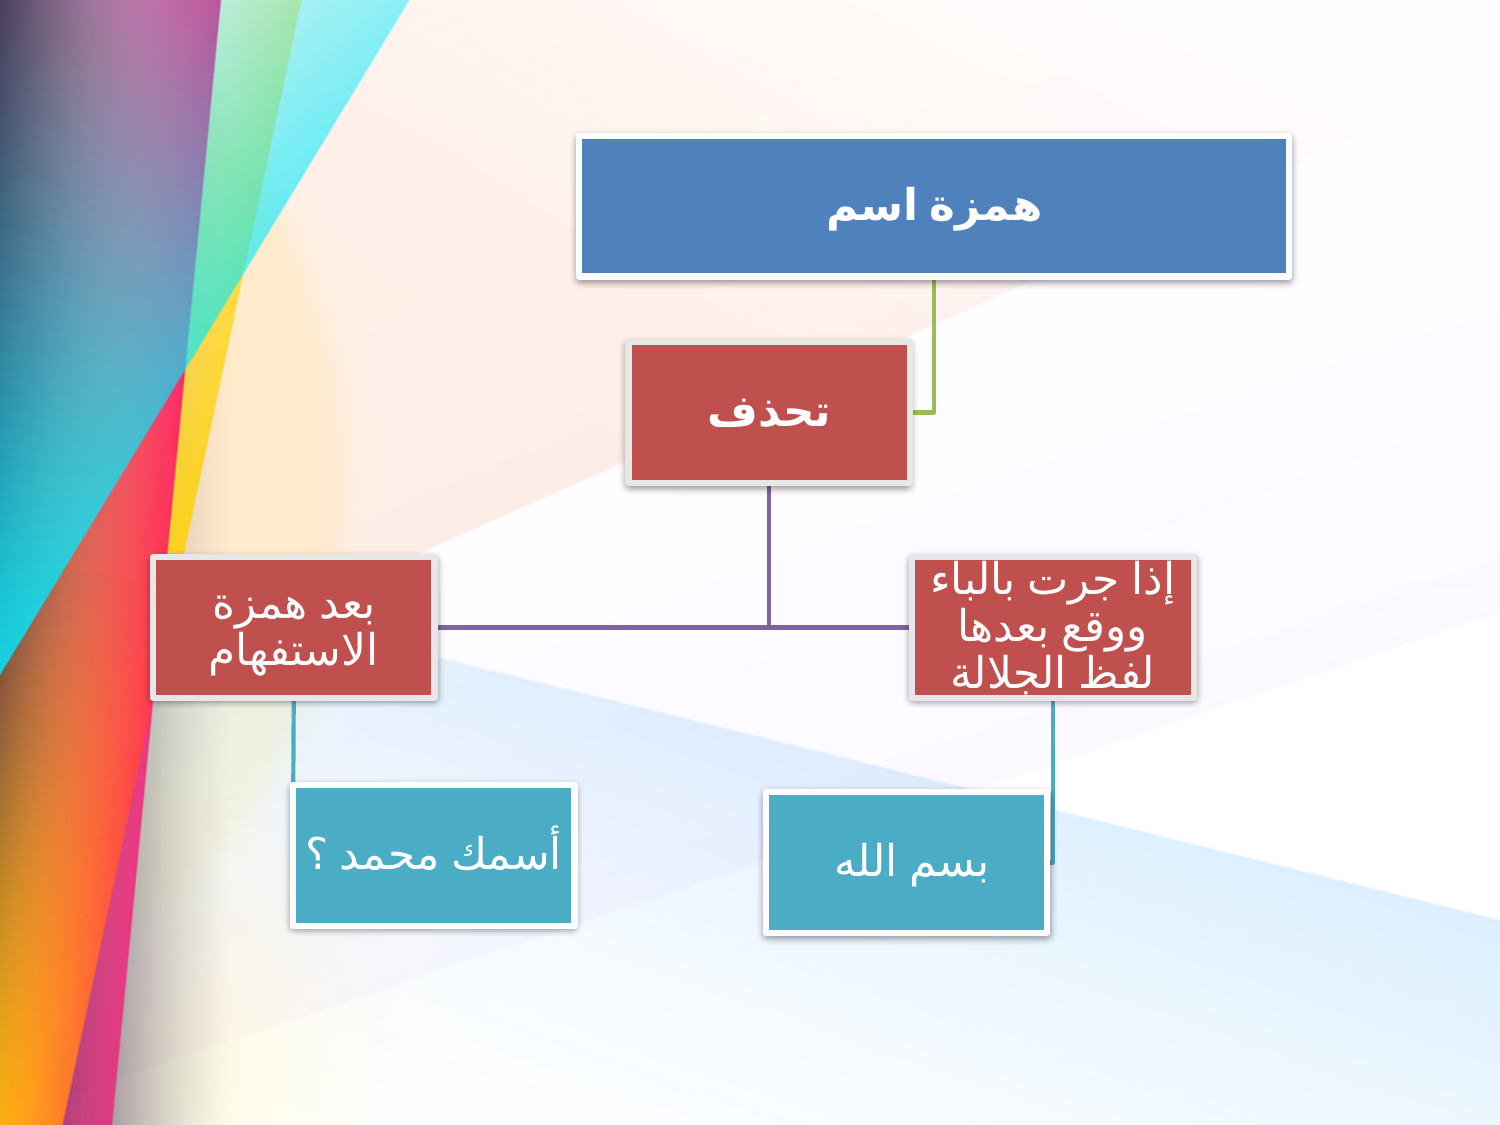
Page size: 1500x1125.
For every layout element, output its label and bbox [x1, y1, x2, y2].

list [58, 81, 1433, 1044]
picture [0, 0, 1500, 1125]
